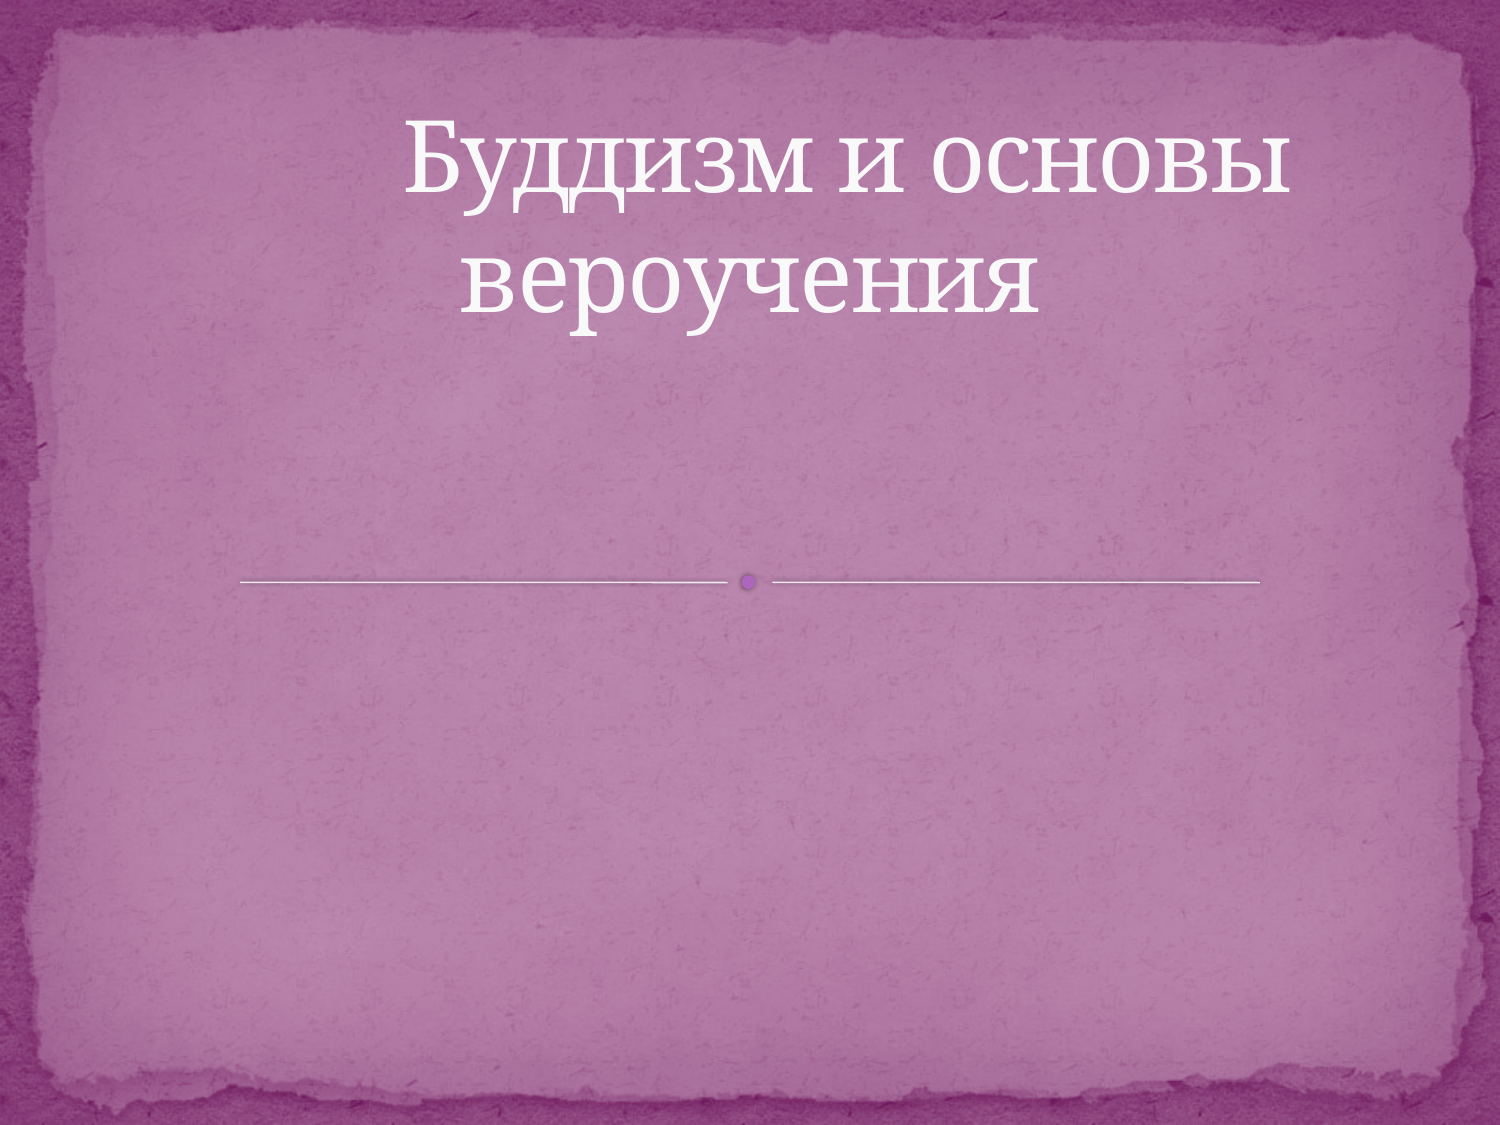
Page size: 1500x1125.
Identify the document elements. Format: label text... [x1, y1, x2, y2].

title Буддизм и основы вероучения [35, 93, 1465, 340]
